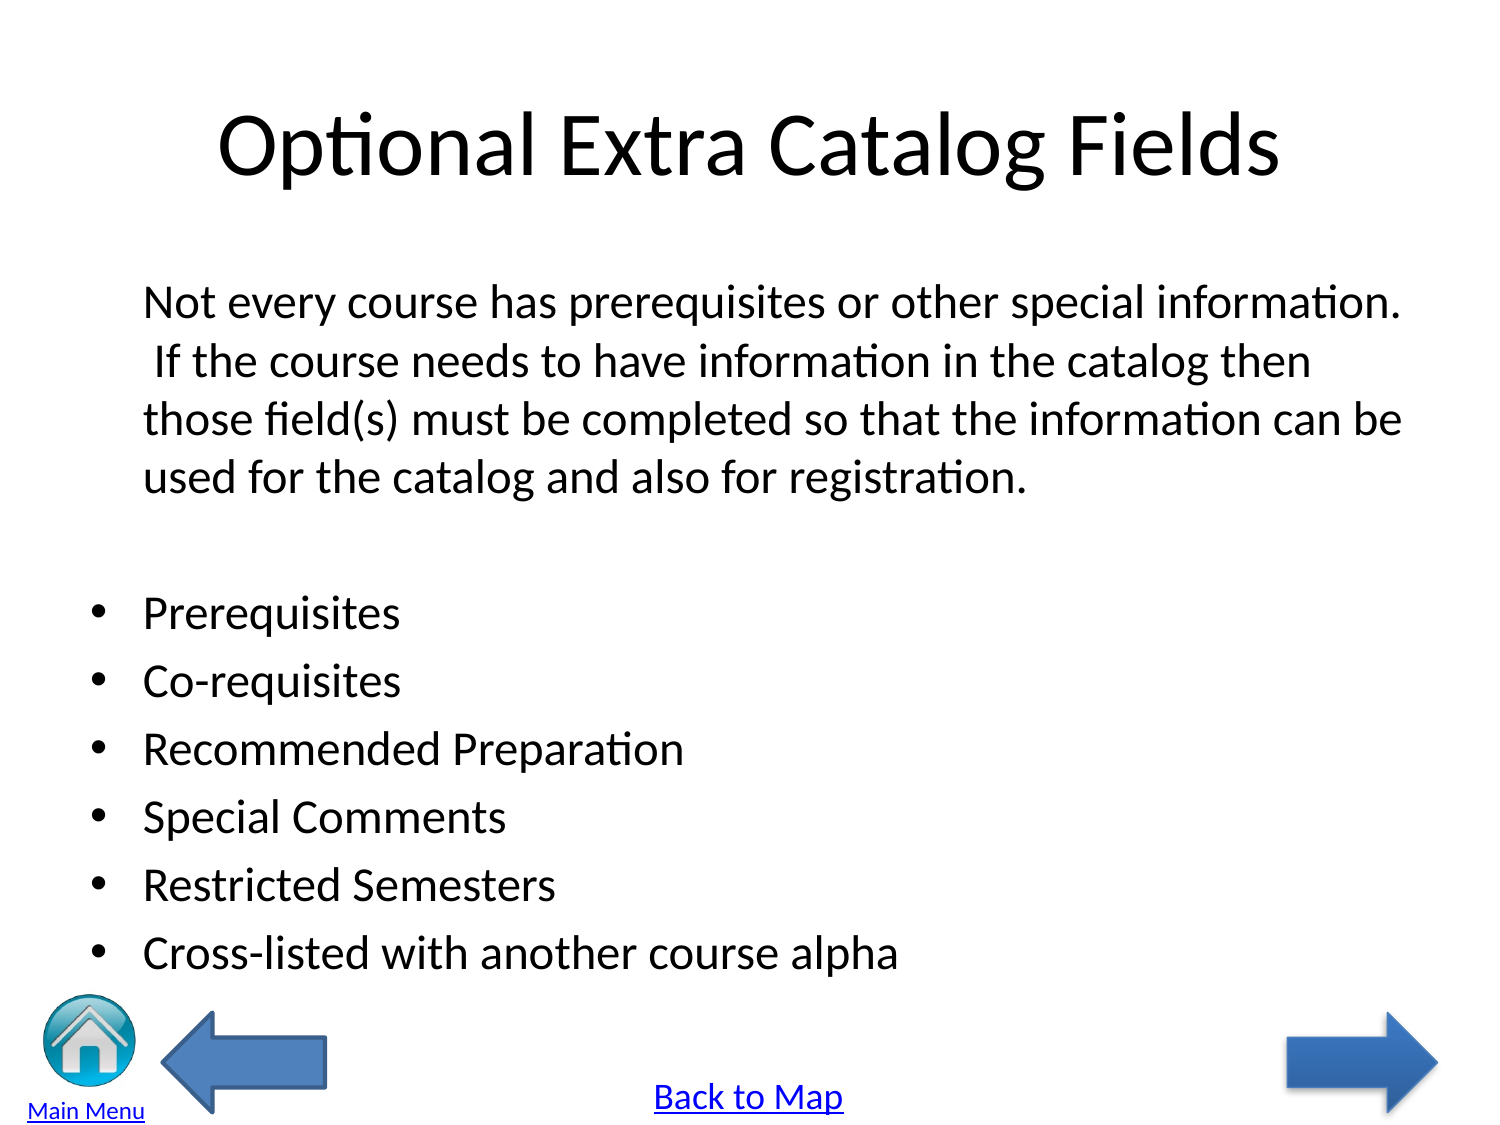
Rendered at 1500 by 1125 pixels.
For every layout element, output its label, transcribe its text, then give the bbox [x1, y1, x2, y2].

list Not every course has prerequisites or other special information. If the course needs to have information in the catalog then those field(s) must be completed so that the information can be used for the catalog and also for registration. Prerequisites Co-requisites Recommended Preparation Special Comments Restricted Semesters Cross-listed with another course alpha [75, 262, 1425, 1005]
title Optional Extra Catalog Fields [75, 45, 1425, 233]
picture [37, 987, 141, 1091]
text_box Back to Map [638, 1064, 859, 1125]
